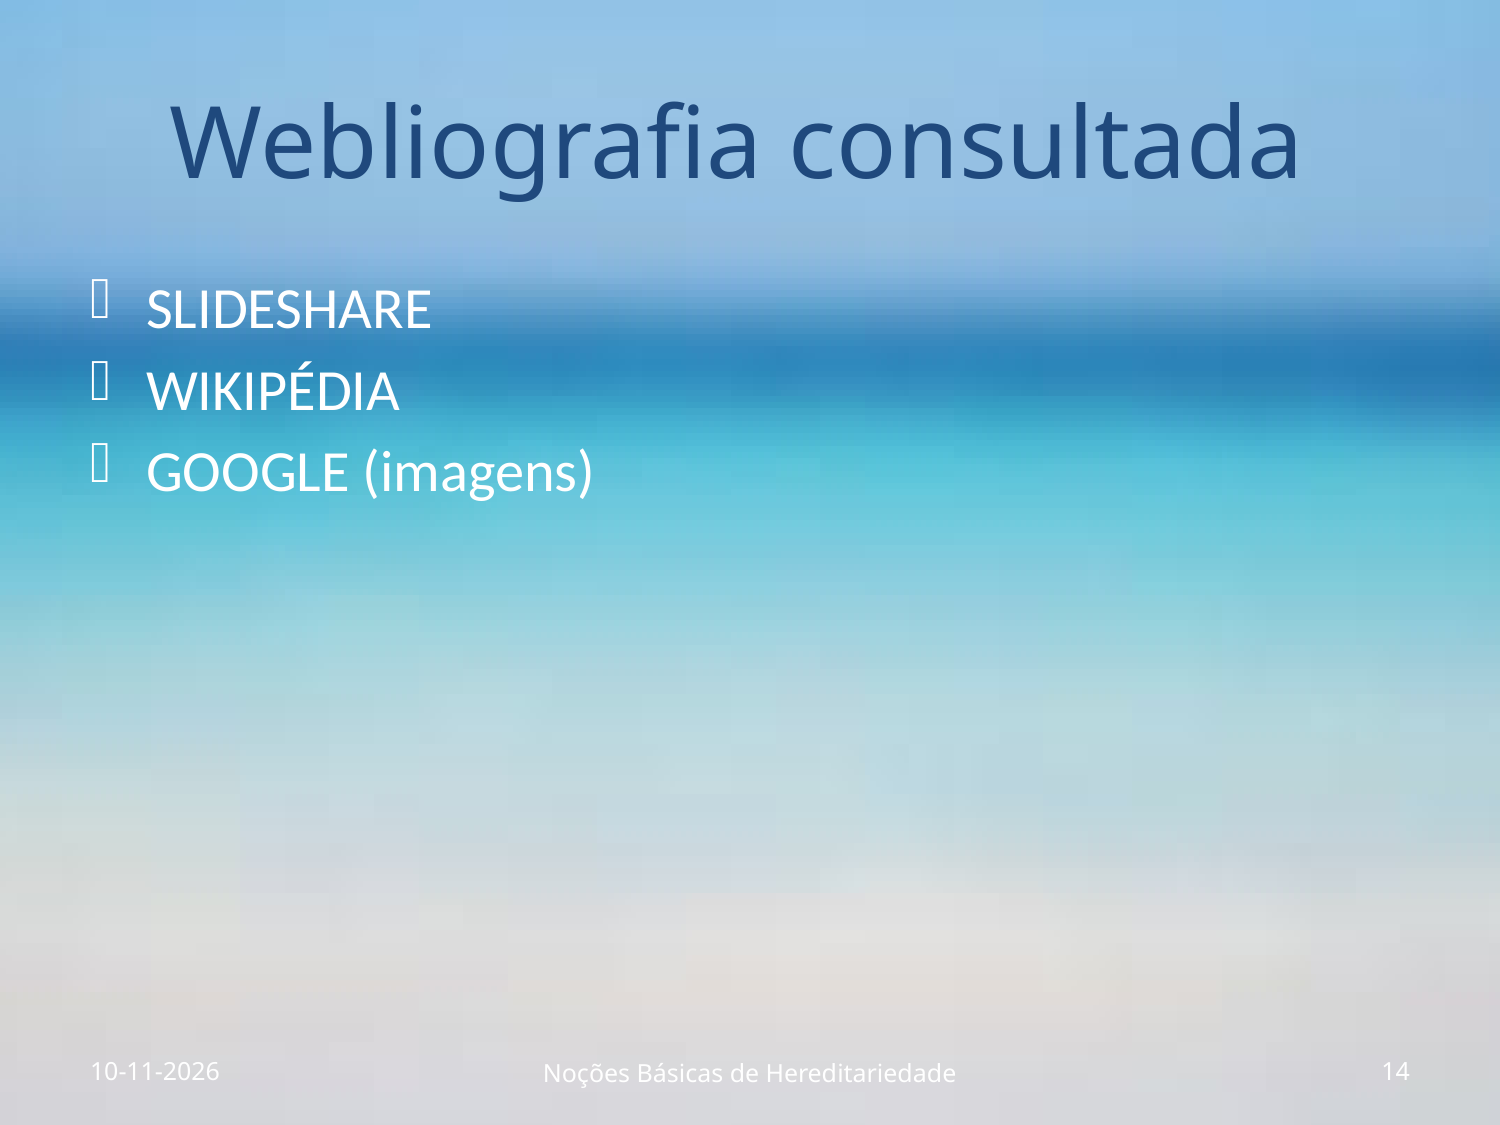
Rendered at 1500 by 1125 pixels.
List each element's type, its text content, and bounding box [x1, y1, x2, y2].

footer Noções Básicas de Hereditariedade [512, 1042, 988, 1103]
title Webliografia consultada [75, 45, 1425, 233]
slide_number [75, 1042, 425, 1103]
picture [0, 0, 1500, 1125]
slide_number 14 [1074, 1042, 1425, 1103]
list SLIDESHARE WIKIPÉDIA GOOGLE (imagens) [75, 262, 1425, 1005]
